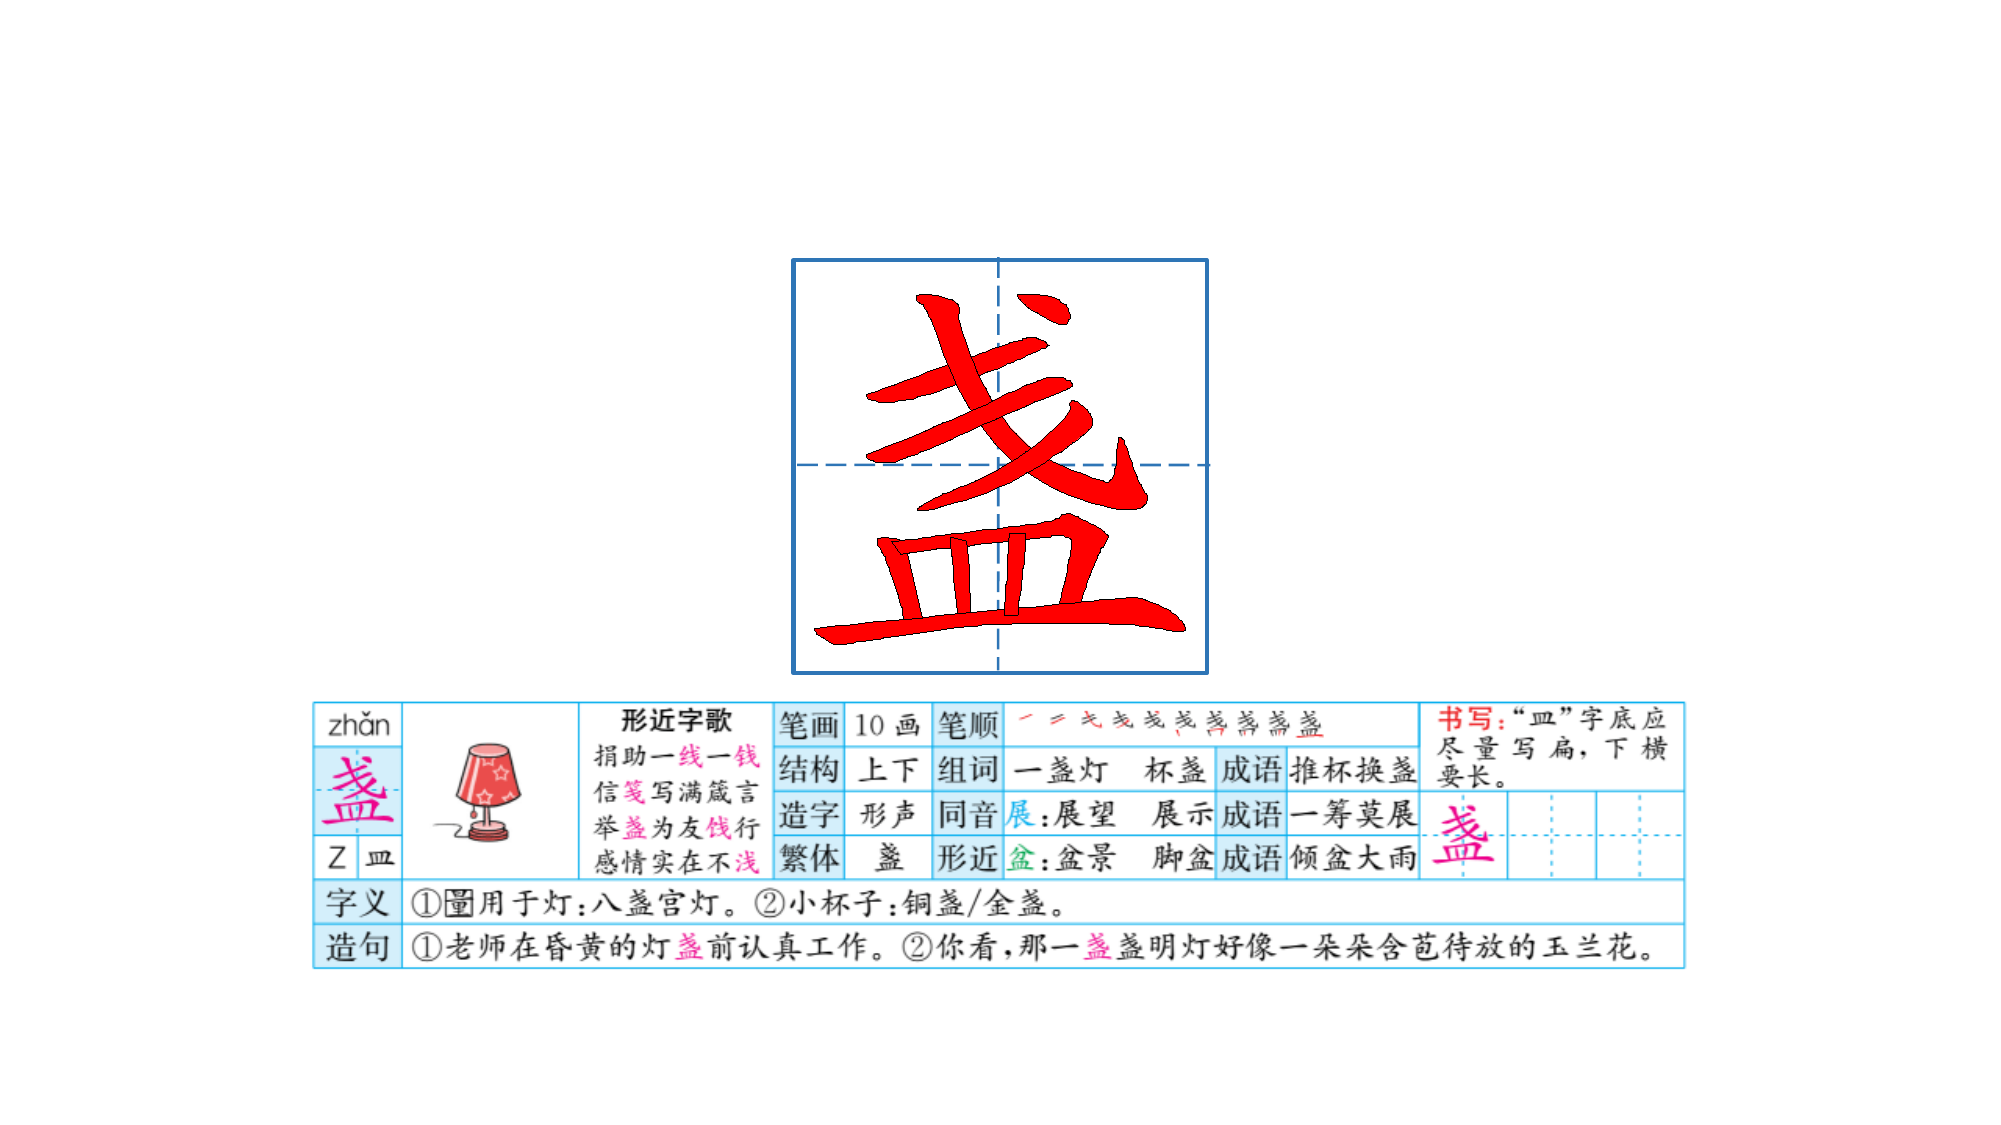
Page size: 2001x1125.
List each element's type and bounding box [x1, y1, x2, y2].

text_box [793, 256, 1211, 674]
picture [300, 691, 1707, 977]
